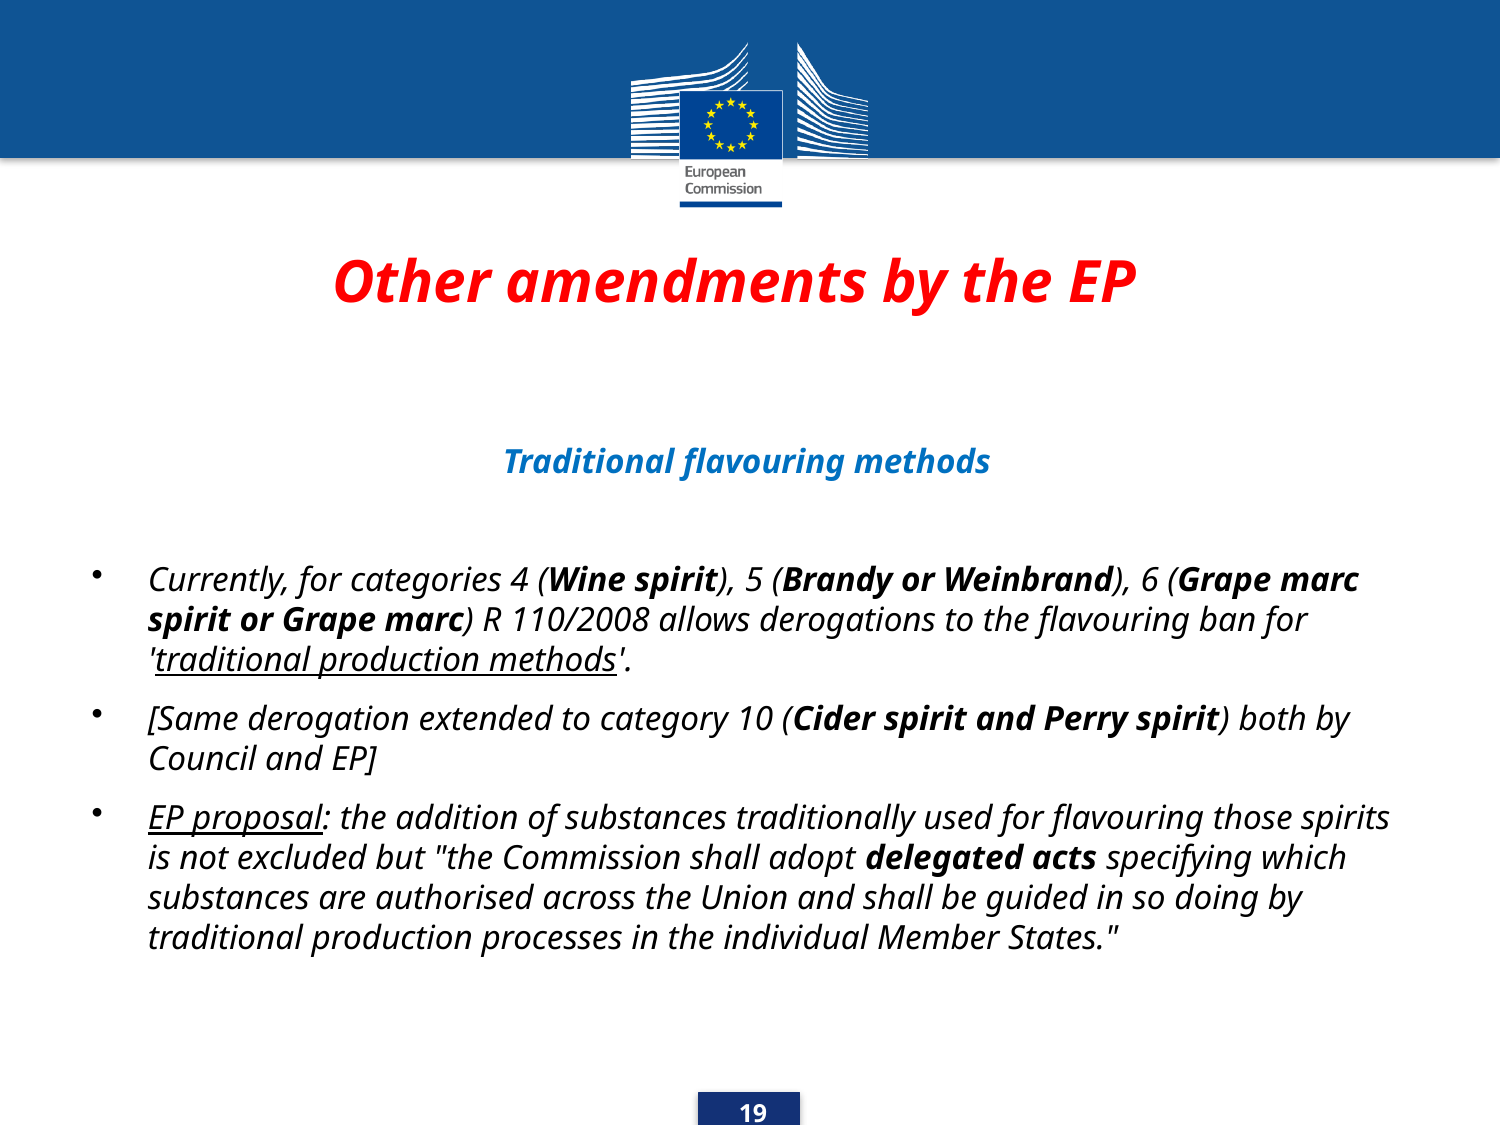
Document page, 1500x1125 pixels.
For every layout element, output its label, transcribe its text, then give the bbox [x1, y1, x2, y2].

list Traditional flavouring methods Currently, for categories 4 (Wine spirit), 5 (Brandy or Weinbrand), 6 (Grape marc spirit or Grape marc) R 110/2008 allows derogations to the flavouring ban for 'traditional production methods'. [Same derogation extended to category 10 (Cider spirit and Perry spirit) both by Council and EP] EP proposal: the addition of substances traditionally used for flavouring those spirits is not excluded but "the Commission shall adopt delegated acts specifying which substances are authorised across the Union and shall be guided in so doing by traditional production processes in the individual Member States." [76, 432, 1427, 1083]
picture [631, 42, 868, 196]
title Other amendments by the EP [29, 196, 1380, 362]
